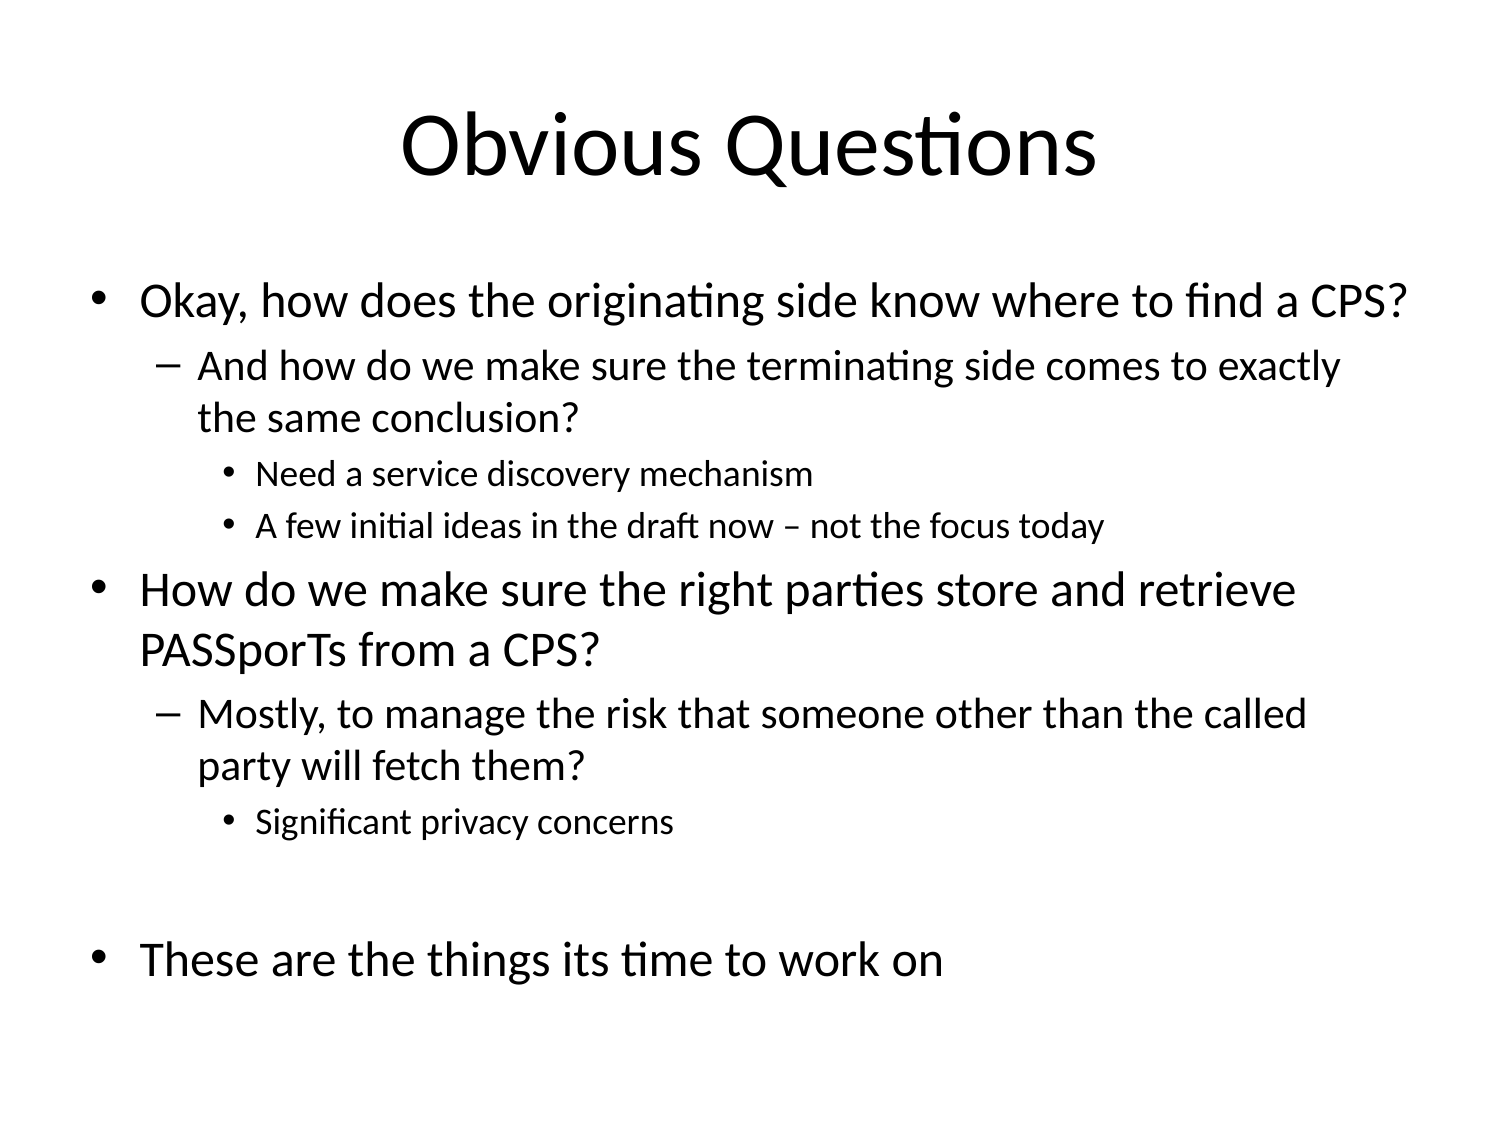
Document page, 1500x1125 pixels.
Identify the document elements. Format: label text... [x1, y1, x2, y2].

list Okay, how does the originating side know where to find a CPS? And how do we make sure the terminating side comes to exactly the same conclusion? Need a service discovery mechanism A few initial ideas in the draft now – not the focus today How do we make sure the right parties store and retrieve PASSporTs from a CPS? Mostly, to manage the risk that someone other than the called party will fetch them? Significant privacy concerns These are the things its time to work on [75, 260, 1425, 1003]
title Obvious Questions [75, 45, 1425, 233]
